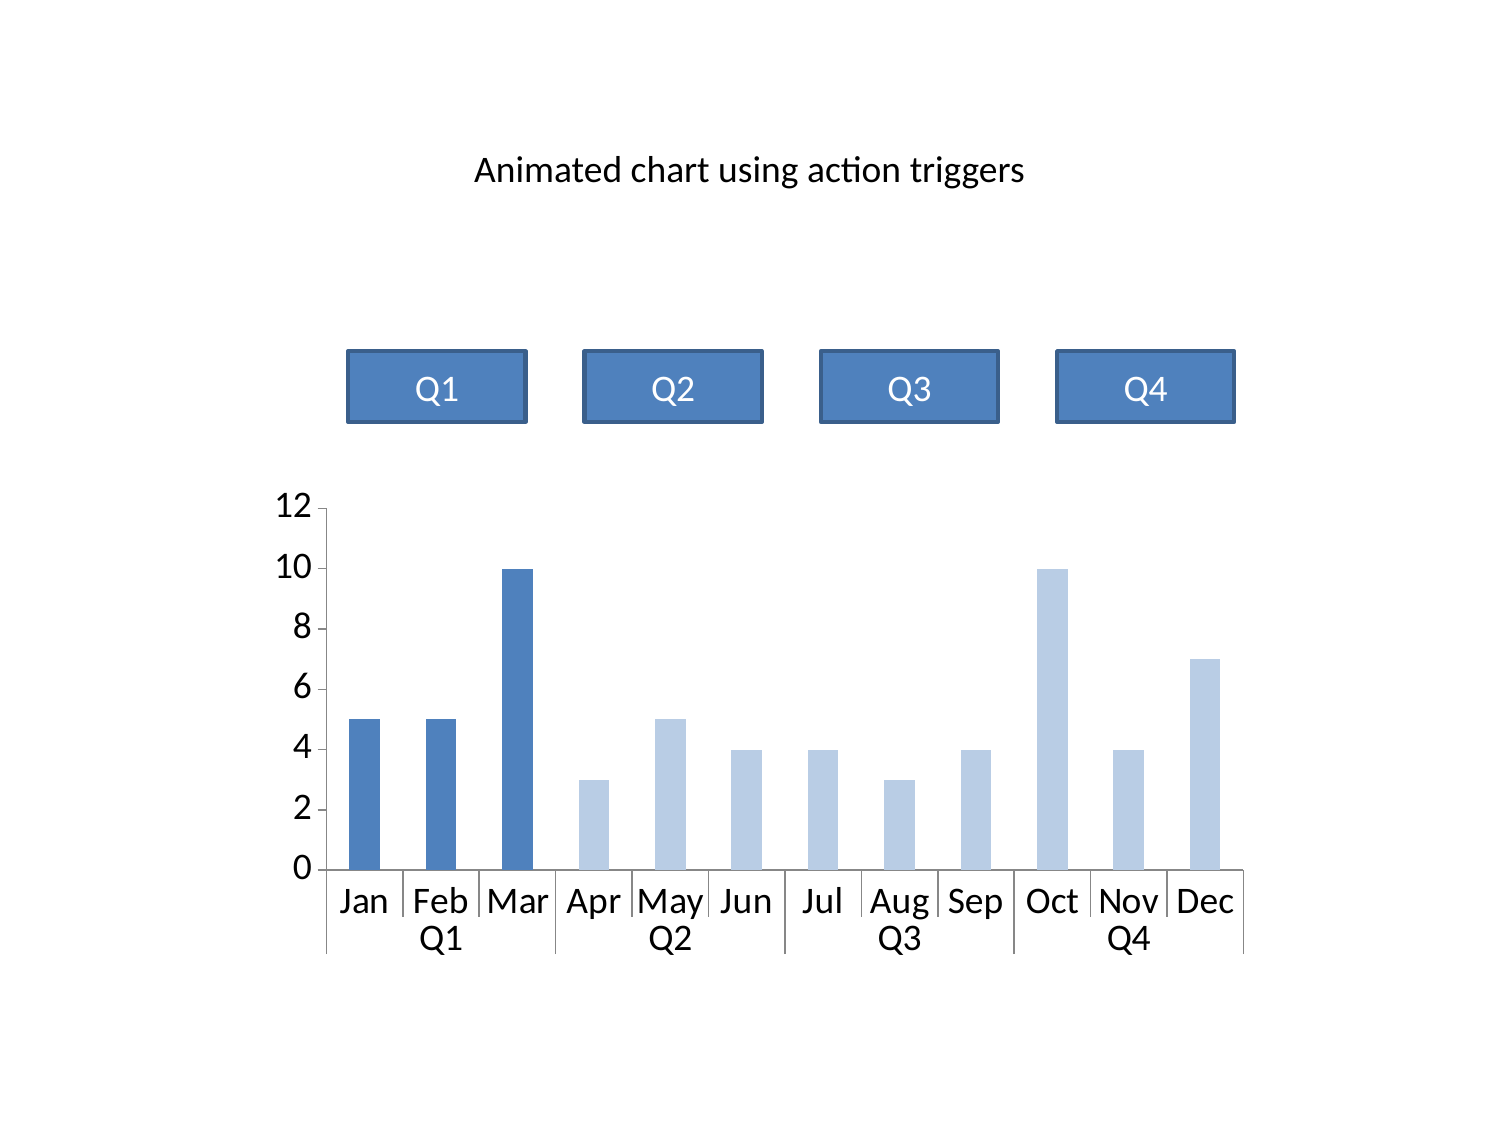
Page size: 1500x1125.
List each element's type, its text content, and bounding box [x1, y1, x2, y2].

text_box Animated chart using action triggers [459, 137, 1041, 197]
text_box Q3 [819, 349, 1000, 424]
text_box Q2 [582, 349, 764, 424]
text_box Q4 [1055, 349, 1236, 424]
chart [253, 479, 1264, 971]
text_box Q1 [346, 349, 528, 424]
